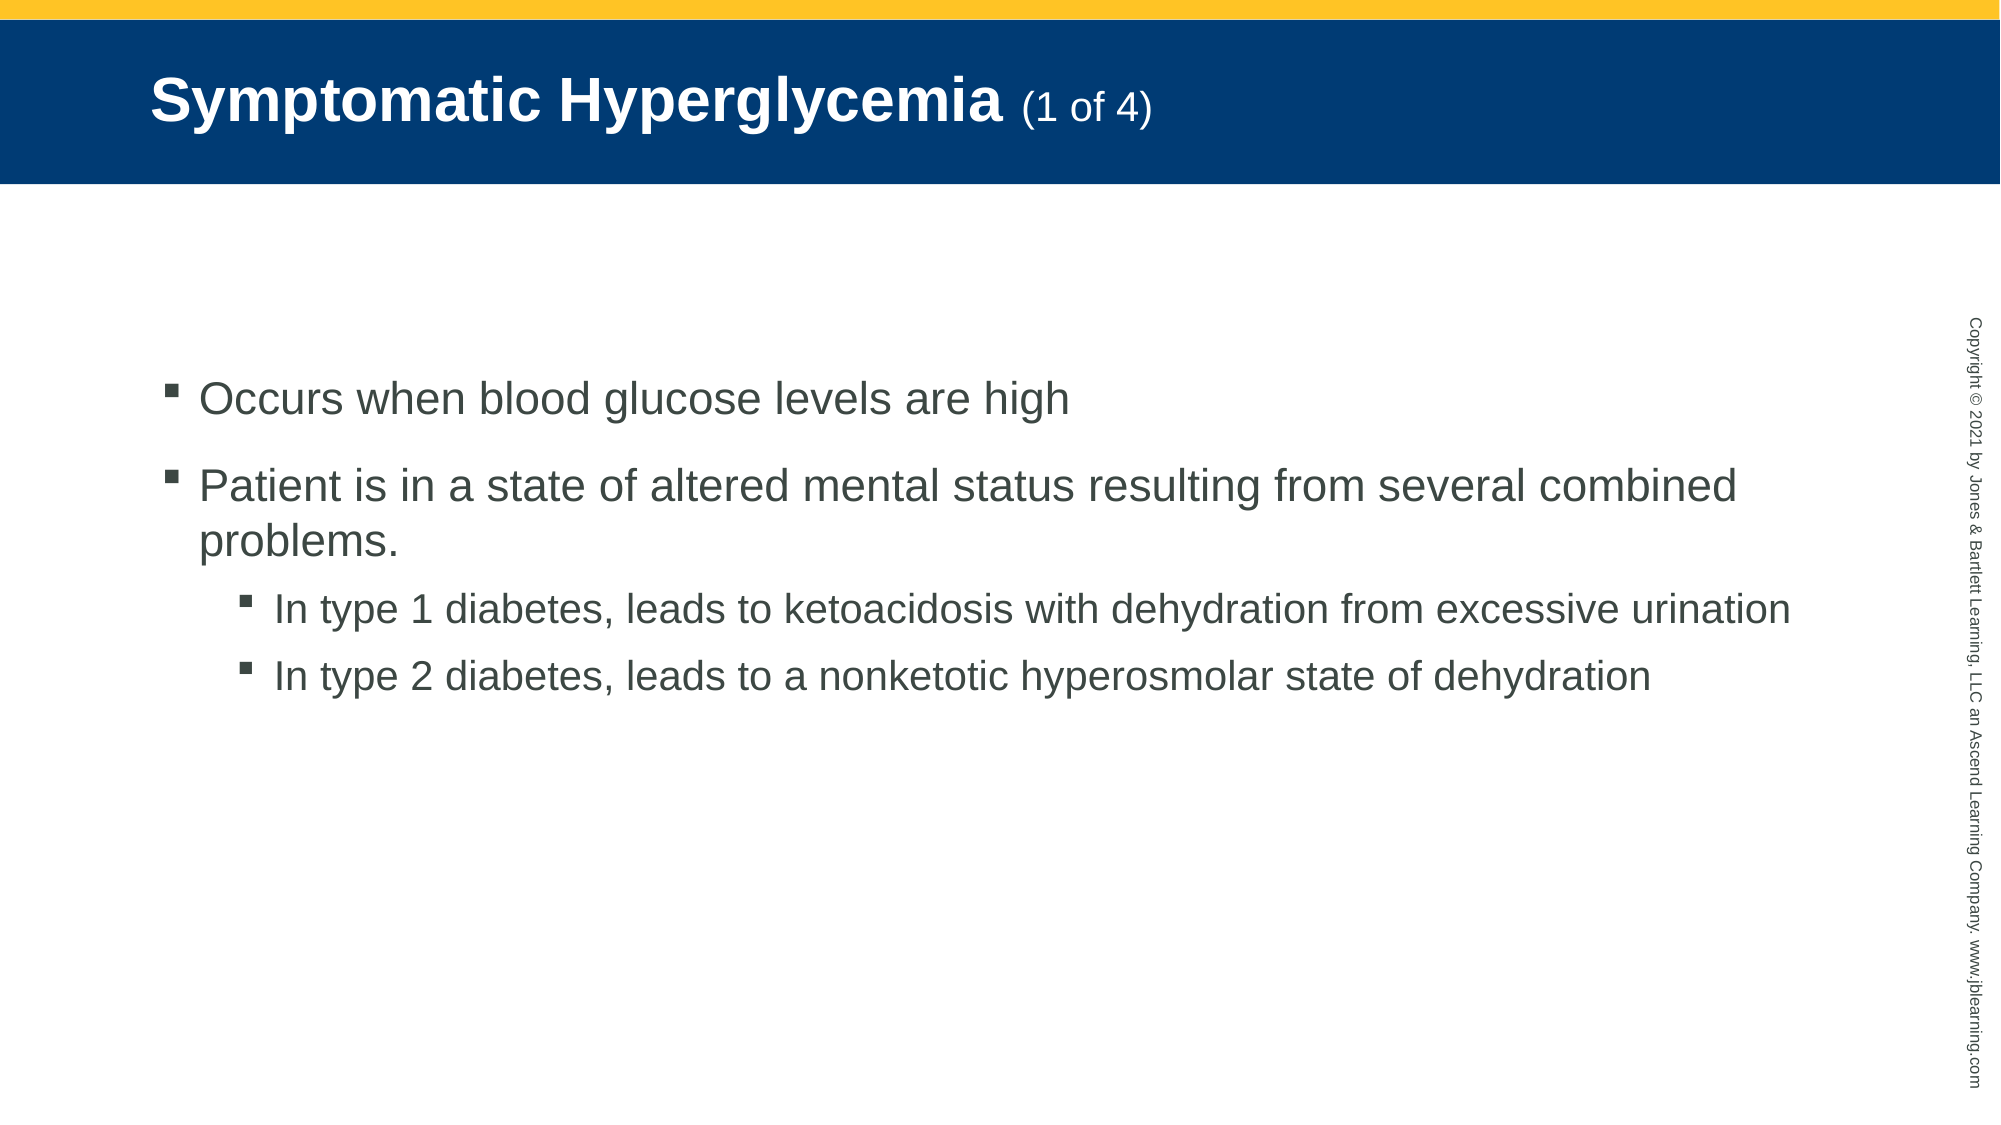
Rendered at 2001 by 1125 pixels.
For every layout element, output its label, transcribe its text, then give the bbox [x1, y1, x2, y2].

list Occurs when blood glucose levels are high Patient is in a state of altered mental status resulting from several combined problems. In type 1 diabetes, leads to ketoacidosis with dehydration from excessive urination In type 2 diabetes, leads to a nonketotic hyperosmolar state of dehydration [146, 361, 1859, 1016]
title Symptomatic Hyperglycemia (1 of 4) [0, 19, 2000, 185]
